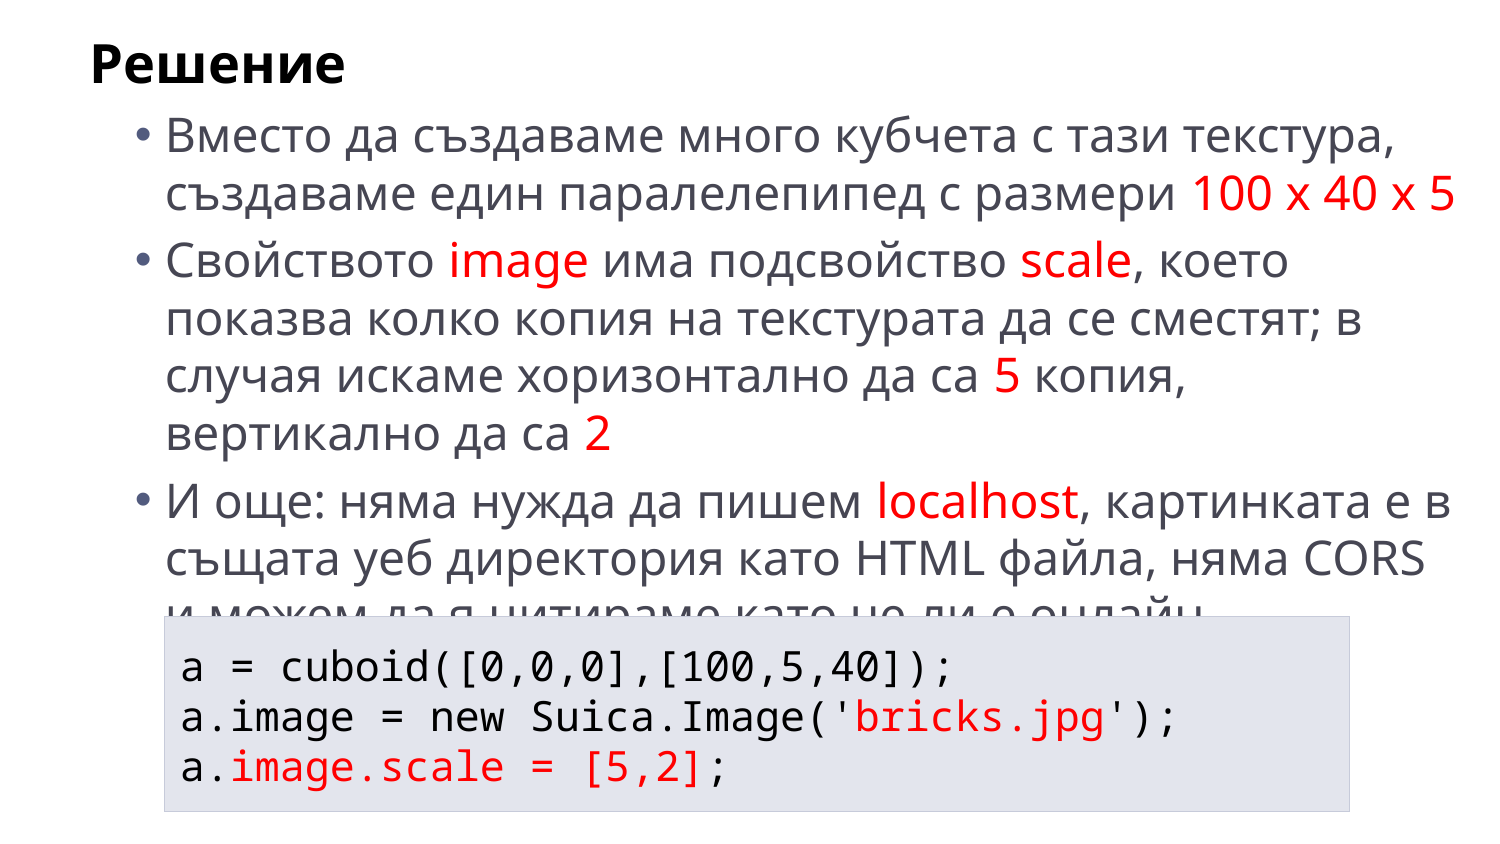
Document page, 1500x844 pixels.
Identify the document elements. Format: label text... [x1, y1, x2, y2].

text_box a = cuboid([0,0,0],[100,5,40]); a.image = new Suica.Image('bricks.jpg'); a.image.scale = [5,2]; [164, 616, 1350, 812]
list Решение Вместо да създаваме много кубчета с тази текстура, създаваме един паралелепипед с размери 100 х 40 х 5 Свойството image има подсвойство scale, което показва колко копия на текстурата да се сместят; в случая искаме хоризонтално да са 5 копия, вертикално да са 2 И още: няма нужда да пишем localhost, картинката е в същата уеб директория като HTML файла, няма CORS и можем да я цитираме като че ли е онлайн [75, 21, 1475, 835]
